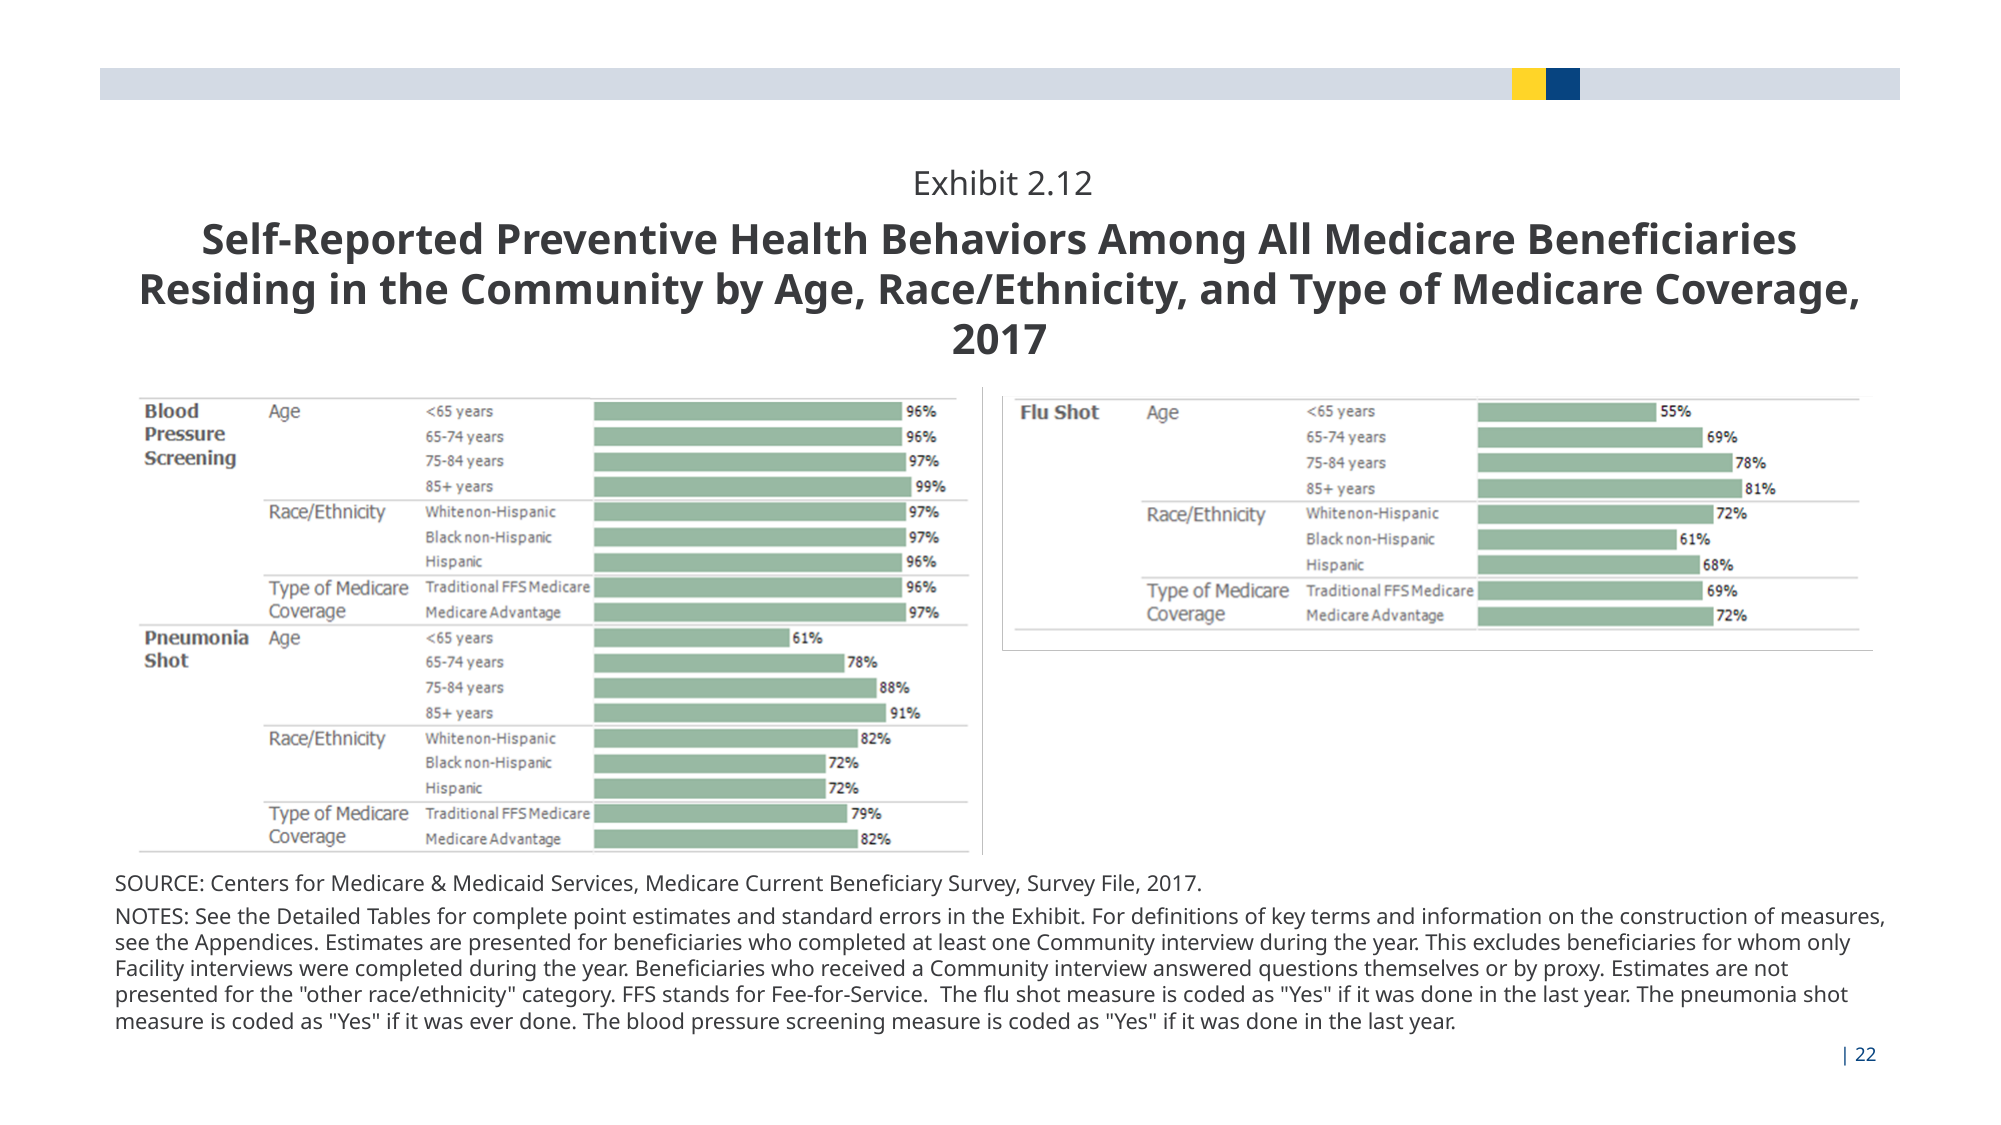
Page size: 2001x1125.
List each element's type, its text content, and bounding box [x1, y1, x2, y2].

list Self-Reported Preventive Health Behaviors Among All Medicare Beneficiaries Residing in the Community by Age, Race/Ethnicity, and Type of Medicare Coverage, 2017 [99, 213, 1900, 300]
list SOURCE: Centers for Medicare & Medicaid Services, Medicare Current Beneficiary Survey, Survey File, 2017. NOTES: See the Detailed Tables for complete point estimates and standard errors in the Exhibit. For definitions of key terms and information on the construction of measures, see the Appendices. Estimates are presented for beneficiaries who completed at least one Community interview during the year. This excludes beneficiaries for whom only Facility interviews were completed during the year. Beneficiaries who received a Community interview answered questions themselves or by proxy. Estimates are not presented for the "other race/ethnicity" category. FFS stands for Fee-for-Service. The flu shot measure is coded as "Yes" if it was done in the last year. The pneumonia shot measure is coded as "Yes" if it was ever done. The blood pressure screening measure is coded as "Yes" if it was done in the last year. [99, 862, 1900, 1075]
title Exhibit 2.12 [99, 154, 1900, 213]
picture [127, 387, 1873, 855]
